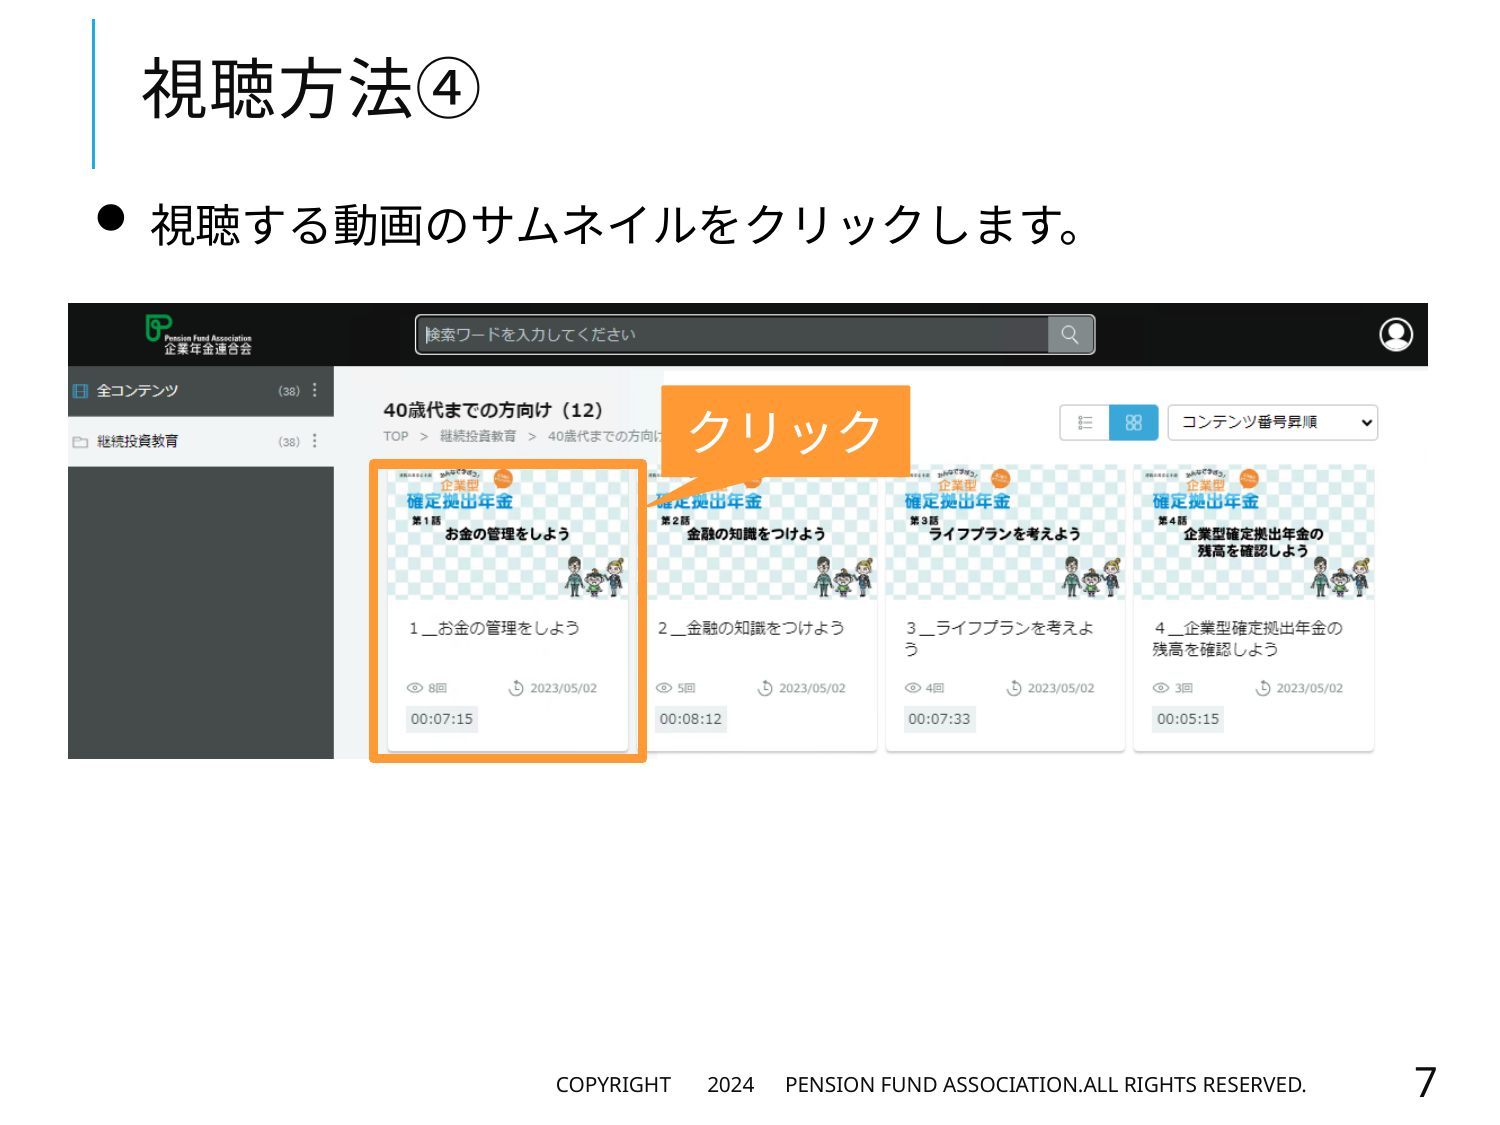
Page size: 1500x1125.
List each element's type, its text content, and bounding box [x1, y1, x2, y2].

text_box 視聴する動画のサムネイルをクリックします。 [79, 189, 1369, 259]
footer Copyright 2024 Pension Fund Association.All Rights Reserved. [424, 1061, 1322, 1107]
picture [67, 303, 1428, 760]
title 視聴方法④ [126, 18, 1322, 169]
slide_number 7 [1333, 1061, 1454, 1107]
